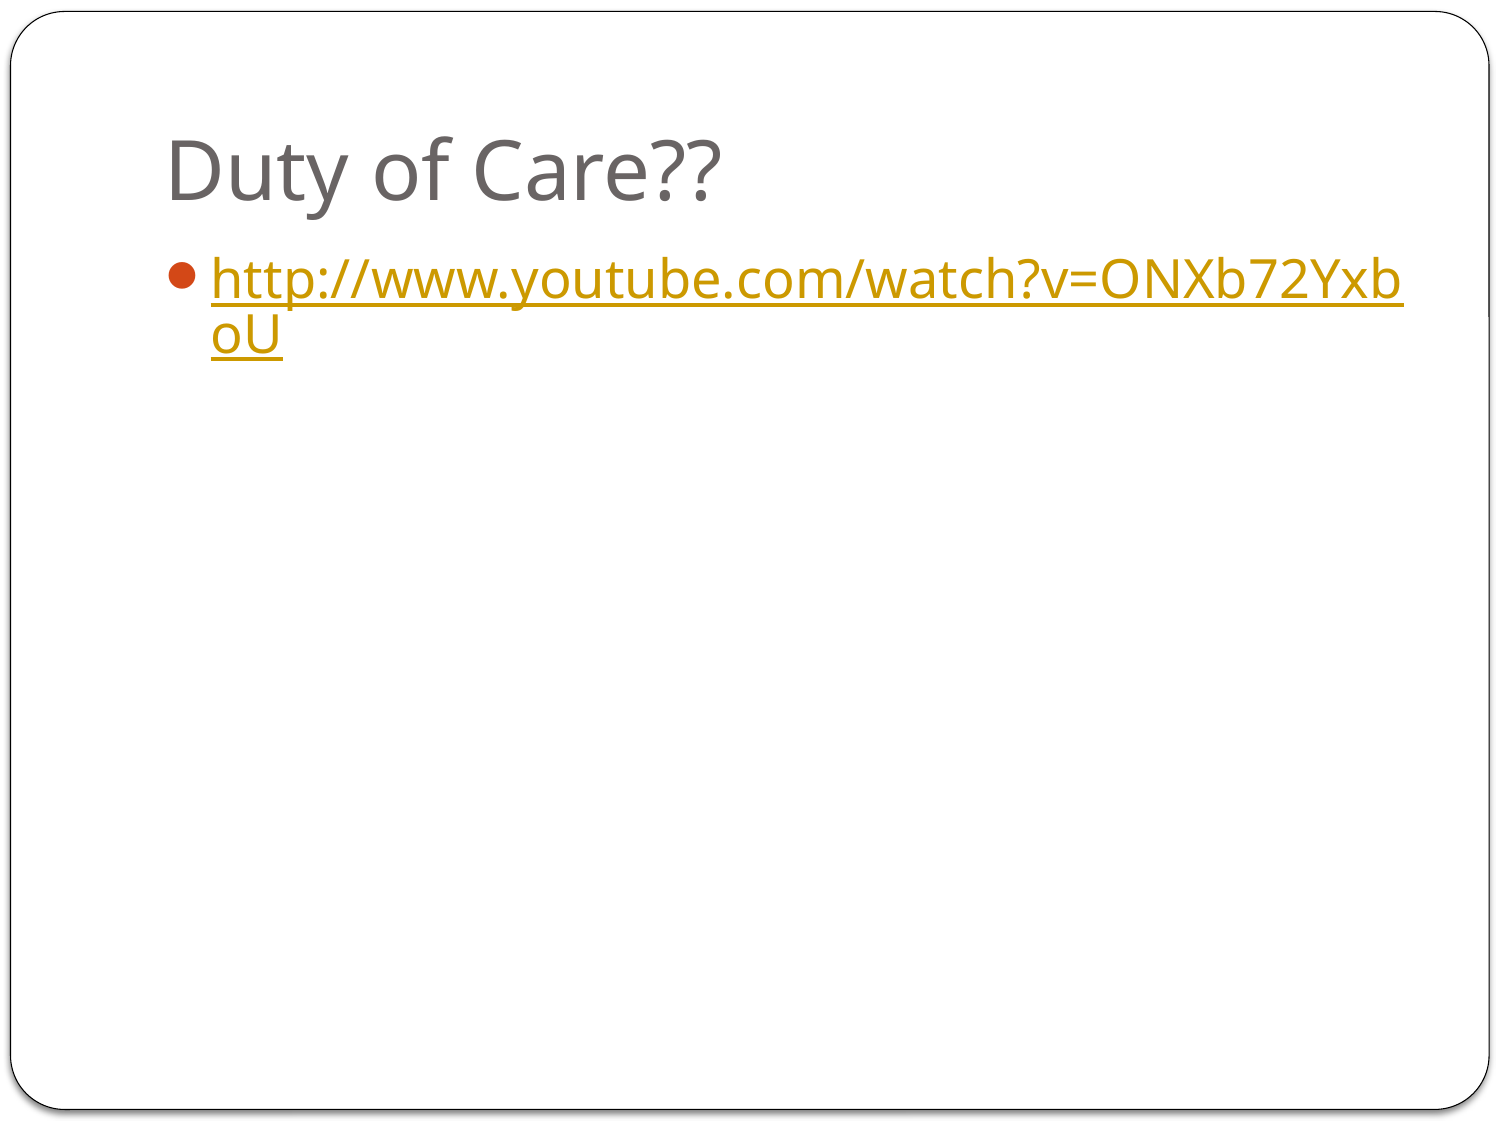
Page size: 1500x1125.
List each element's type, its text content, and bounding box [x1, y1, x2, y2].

list http://www.youtube.com/watch?v=ONXb72YxboU [150, 237, 1425, 988]
title Duty of Care?? [150, 45, 1425, 233]
